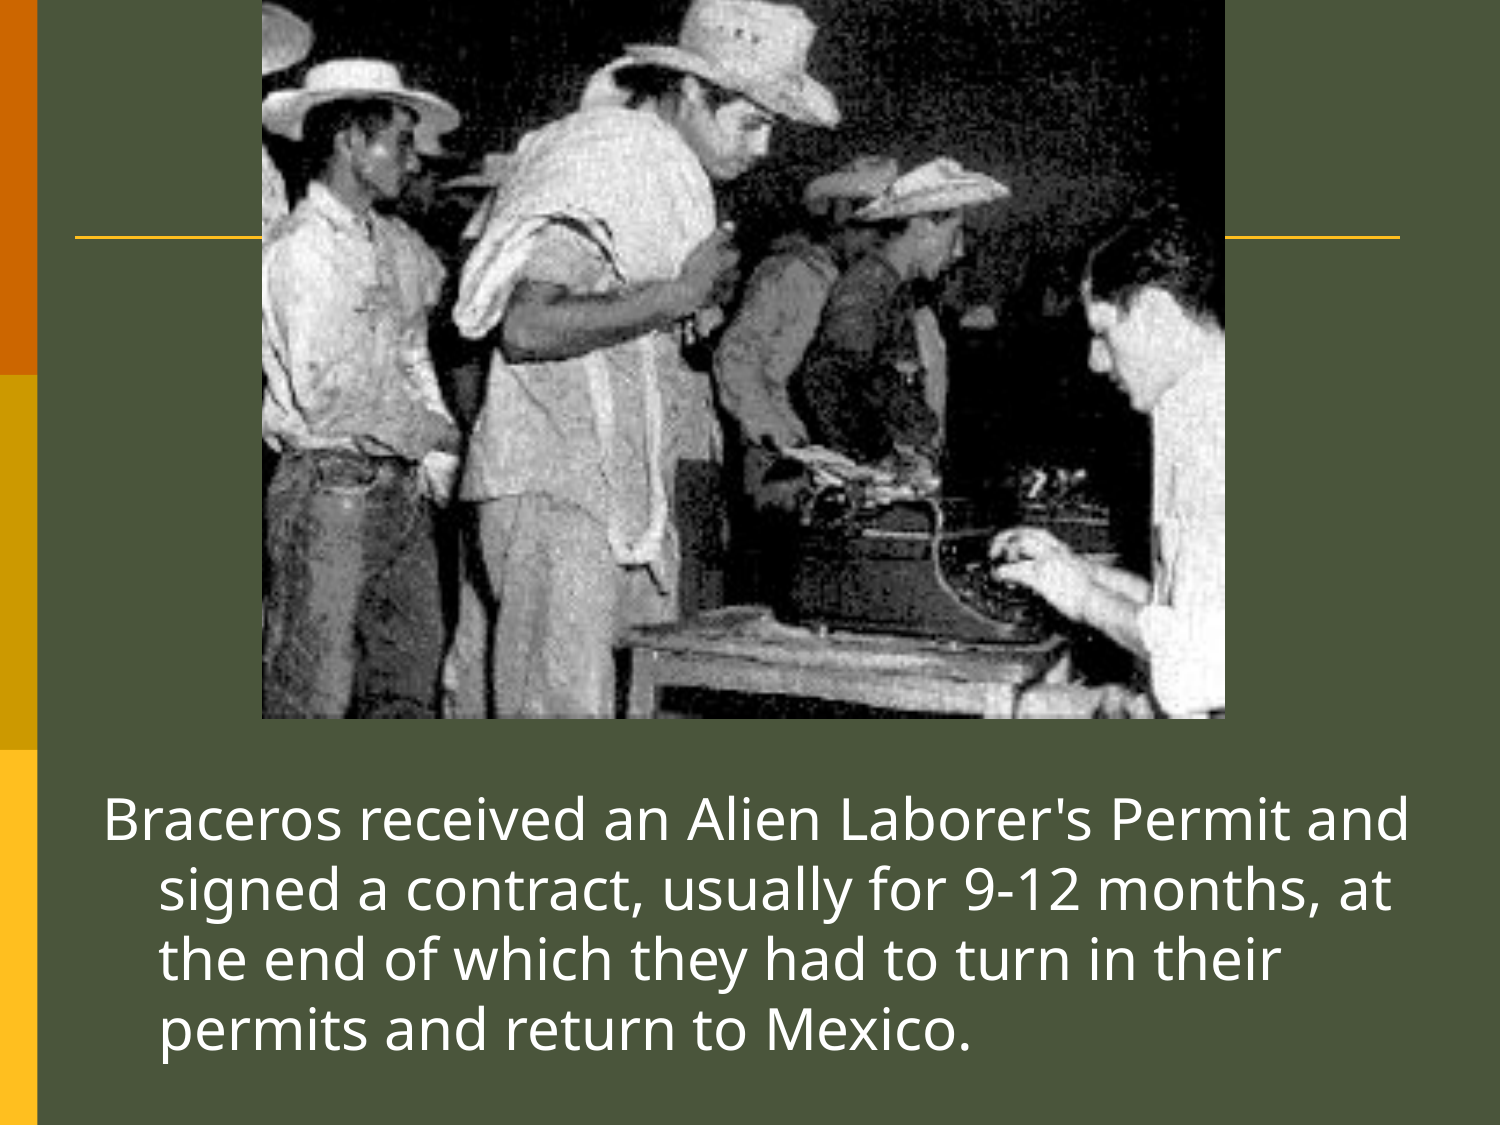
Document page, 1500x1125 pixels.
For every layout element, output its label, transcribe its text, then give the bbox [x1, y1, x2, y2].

picture [262, 0, 1226, 719]
list Braceros received an Alien Laborer's Permit and signed a contract, usually for 9-12 months, at the end of which they had to turn in their permits and return to Mexico. [87, 774, 1438, 1063]
